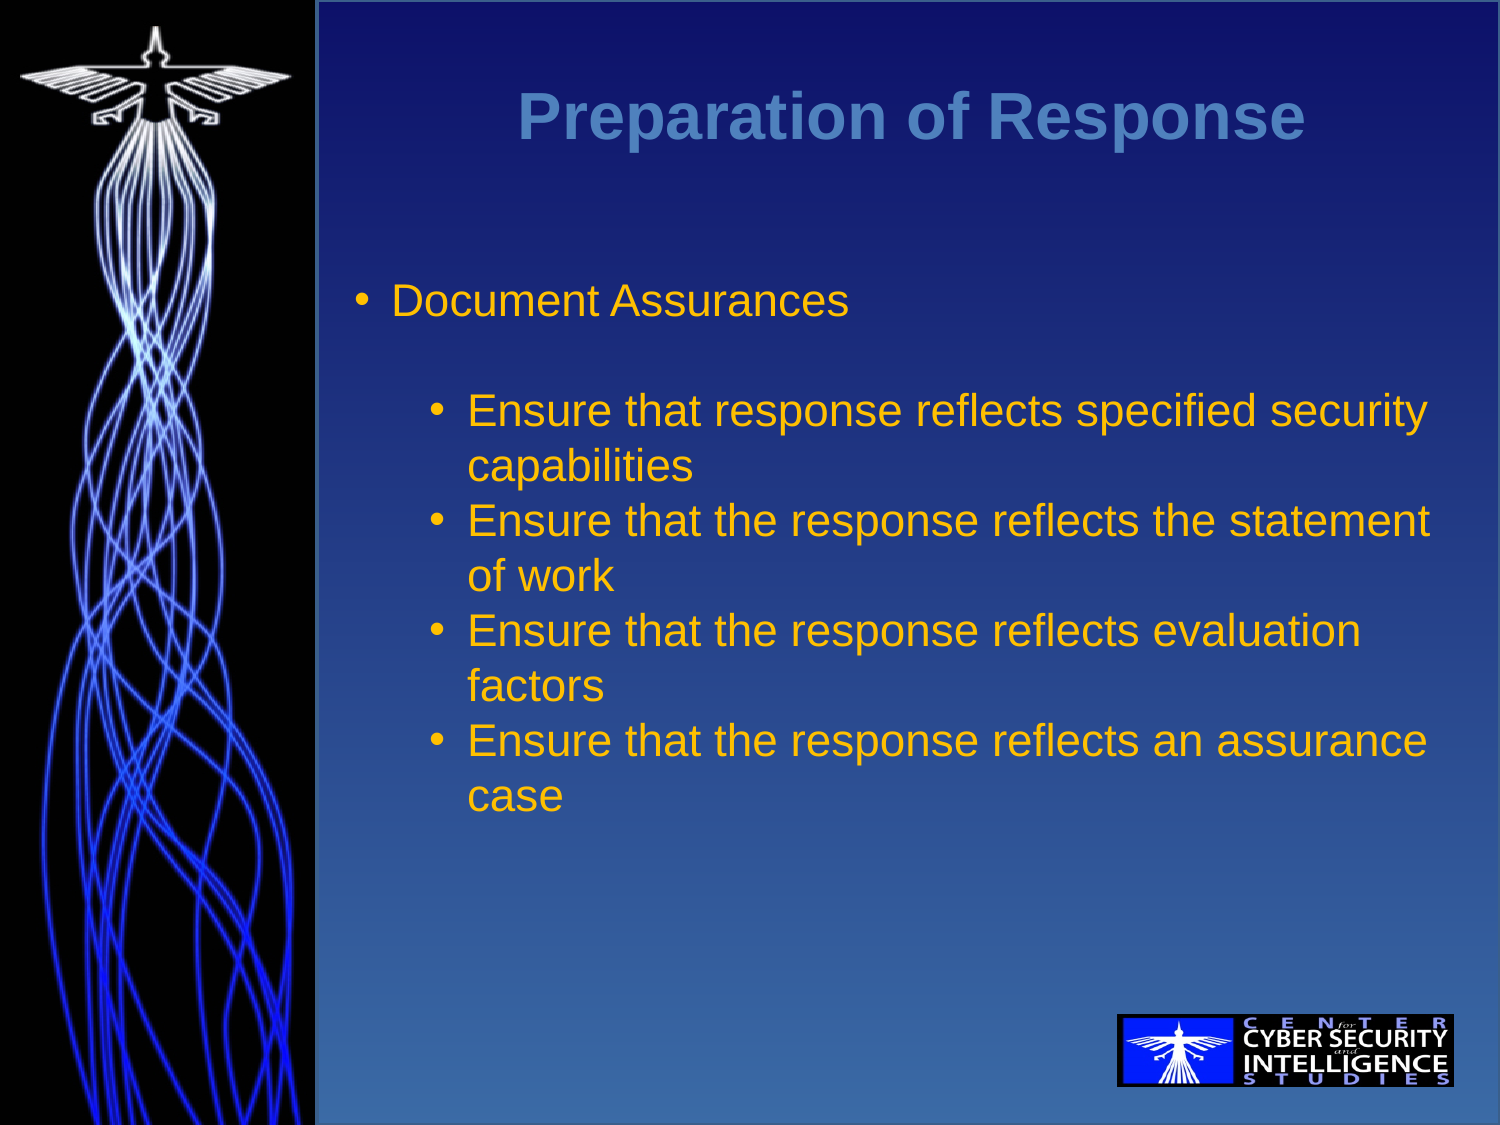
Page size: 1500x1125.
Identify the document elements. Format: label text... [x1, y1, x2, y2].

picture [1117, 1013, 1455, 1087]
text_box [317, 0, 1500, 1125]
picture [0, 0, 316, 1125]
title Preparation of Response [362, 62, 1463, 163]
text_box Document Assurances Ensure that response reflects specified security capabilities Ensure that the response reflects the statement of work Ensure that the response reflects evaluation factors Ensure that the response reflects an assurance case [337, 262, 1475, 975]
